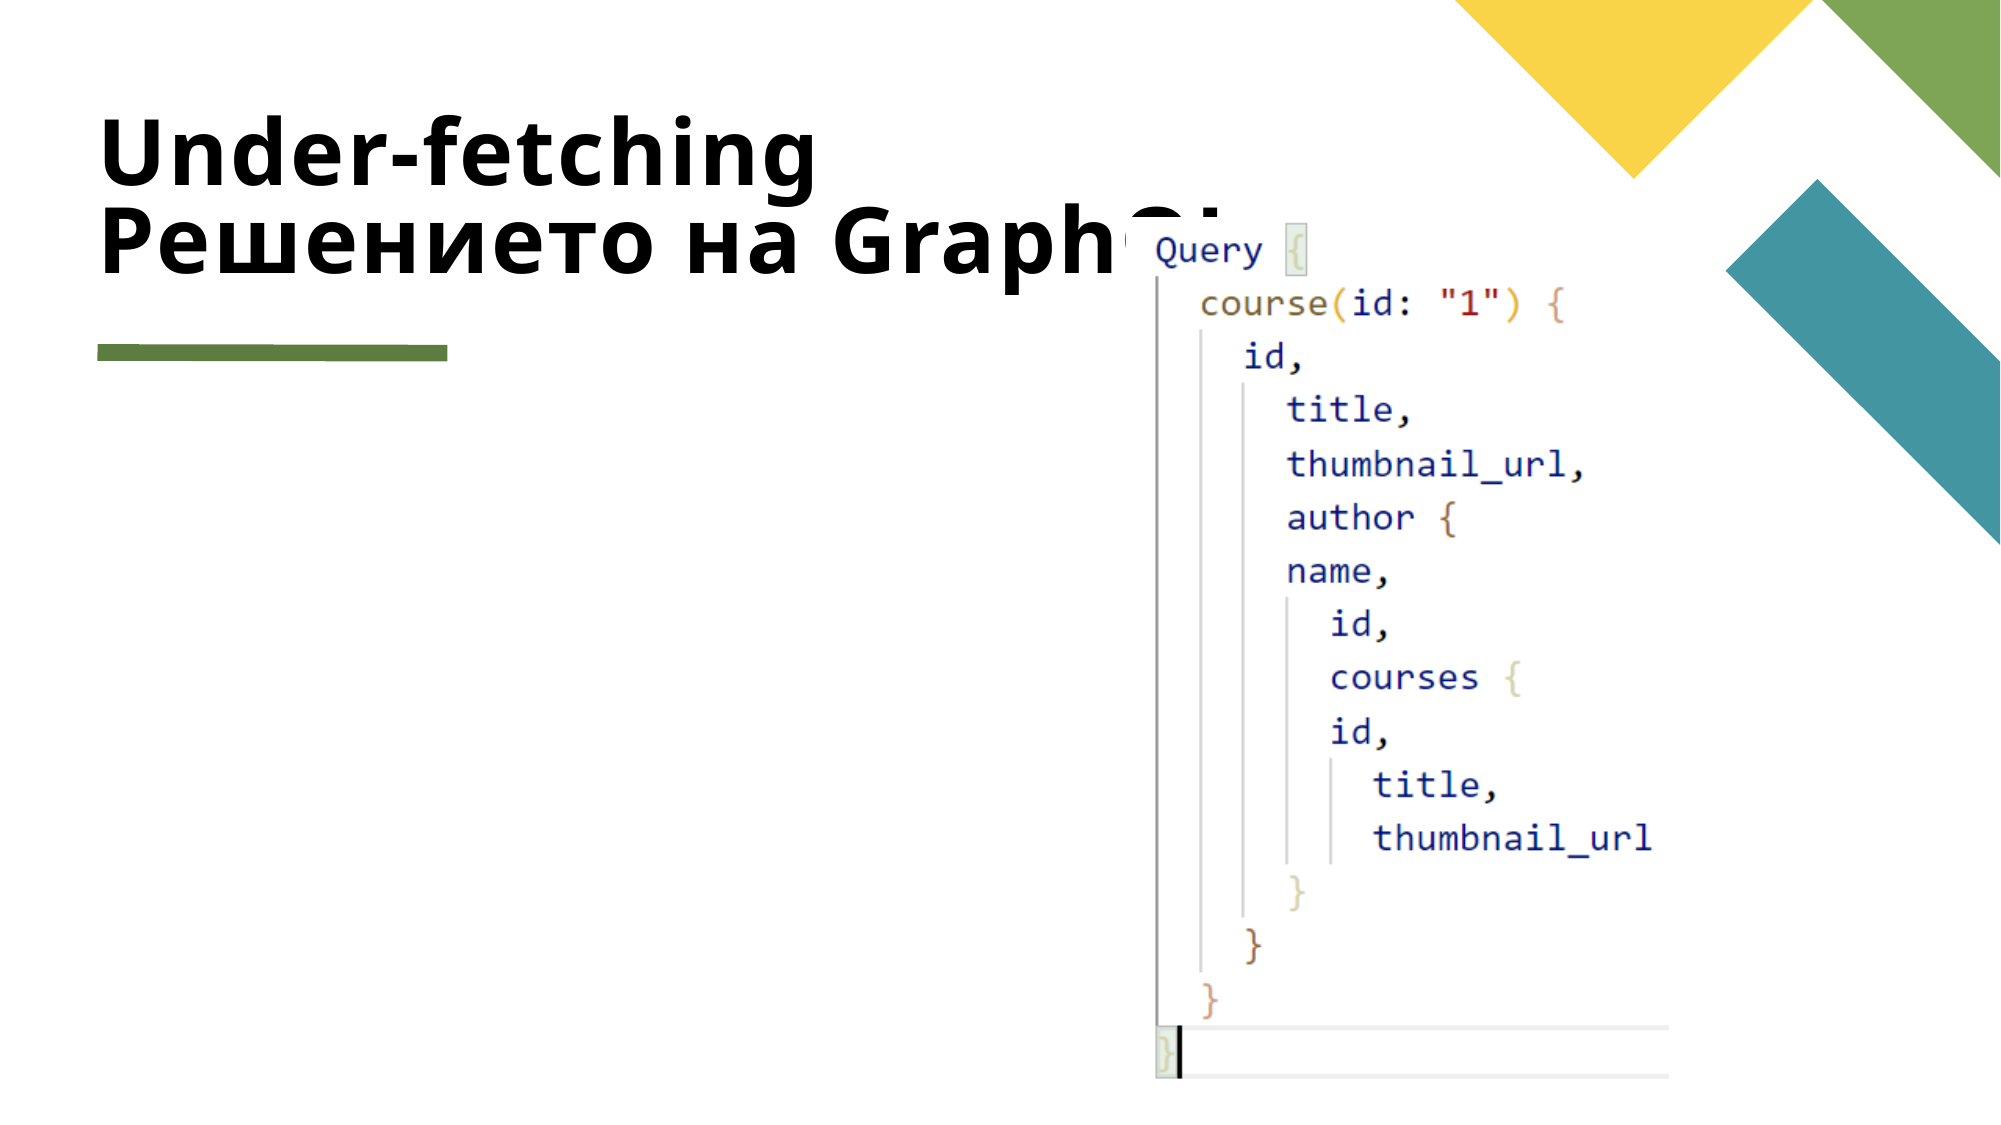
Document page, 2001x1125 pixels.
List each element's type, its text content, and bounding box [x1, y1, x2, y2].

picture [1126, 217, 1669, 1093]
title Under-fetching Решението на GraphQL [97, 32, 1898, 291]
